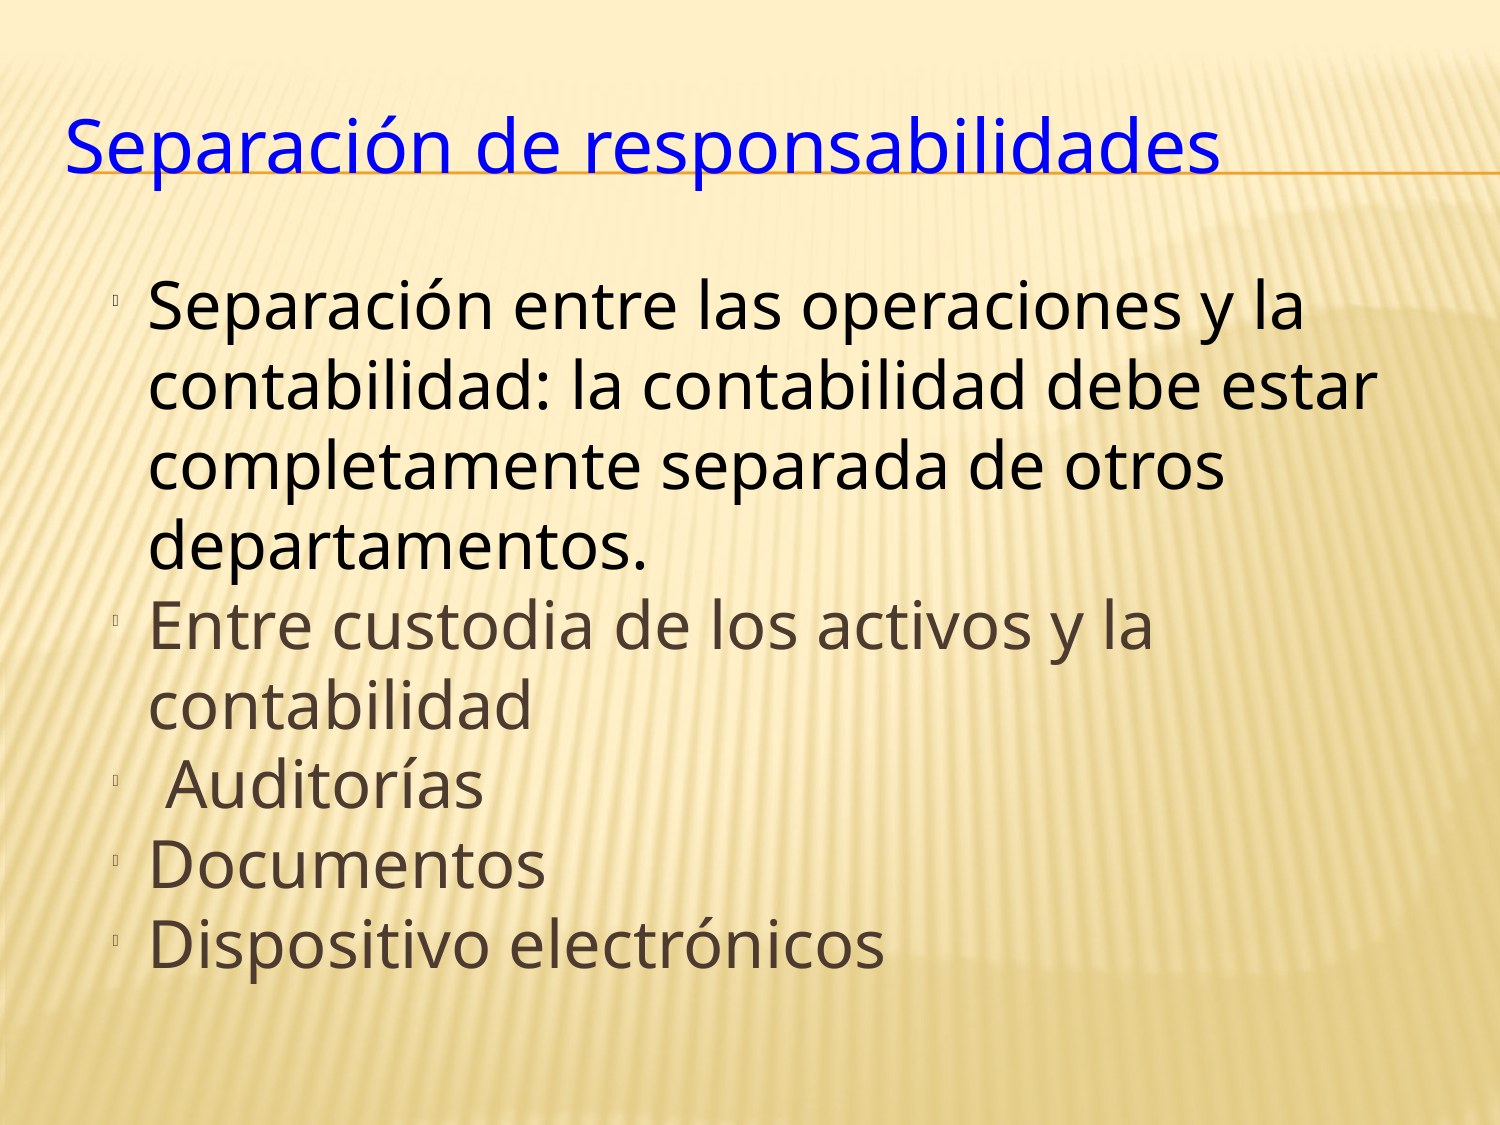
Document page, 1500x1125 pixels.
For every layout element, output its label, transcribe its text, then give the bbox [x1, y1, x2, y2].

text_box Separación entre las operaciones y la contabilidad: la contabilidad debe estar completamente separada de otros departamentos. Entre custodia de los activos y la contabilidad Auditorías Documentos Dispositivo electrónicos [97, 255, 1454, 1055]
picture [0, 0, 1500, 1125]
text_box Separación de responsabilidades [49, 74, 1475, 213]
